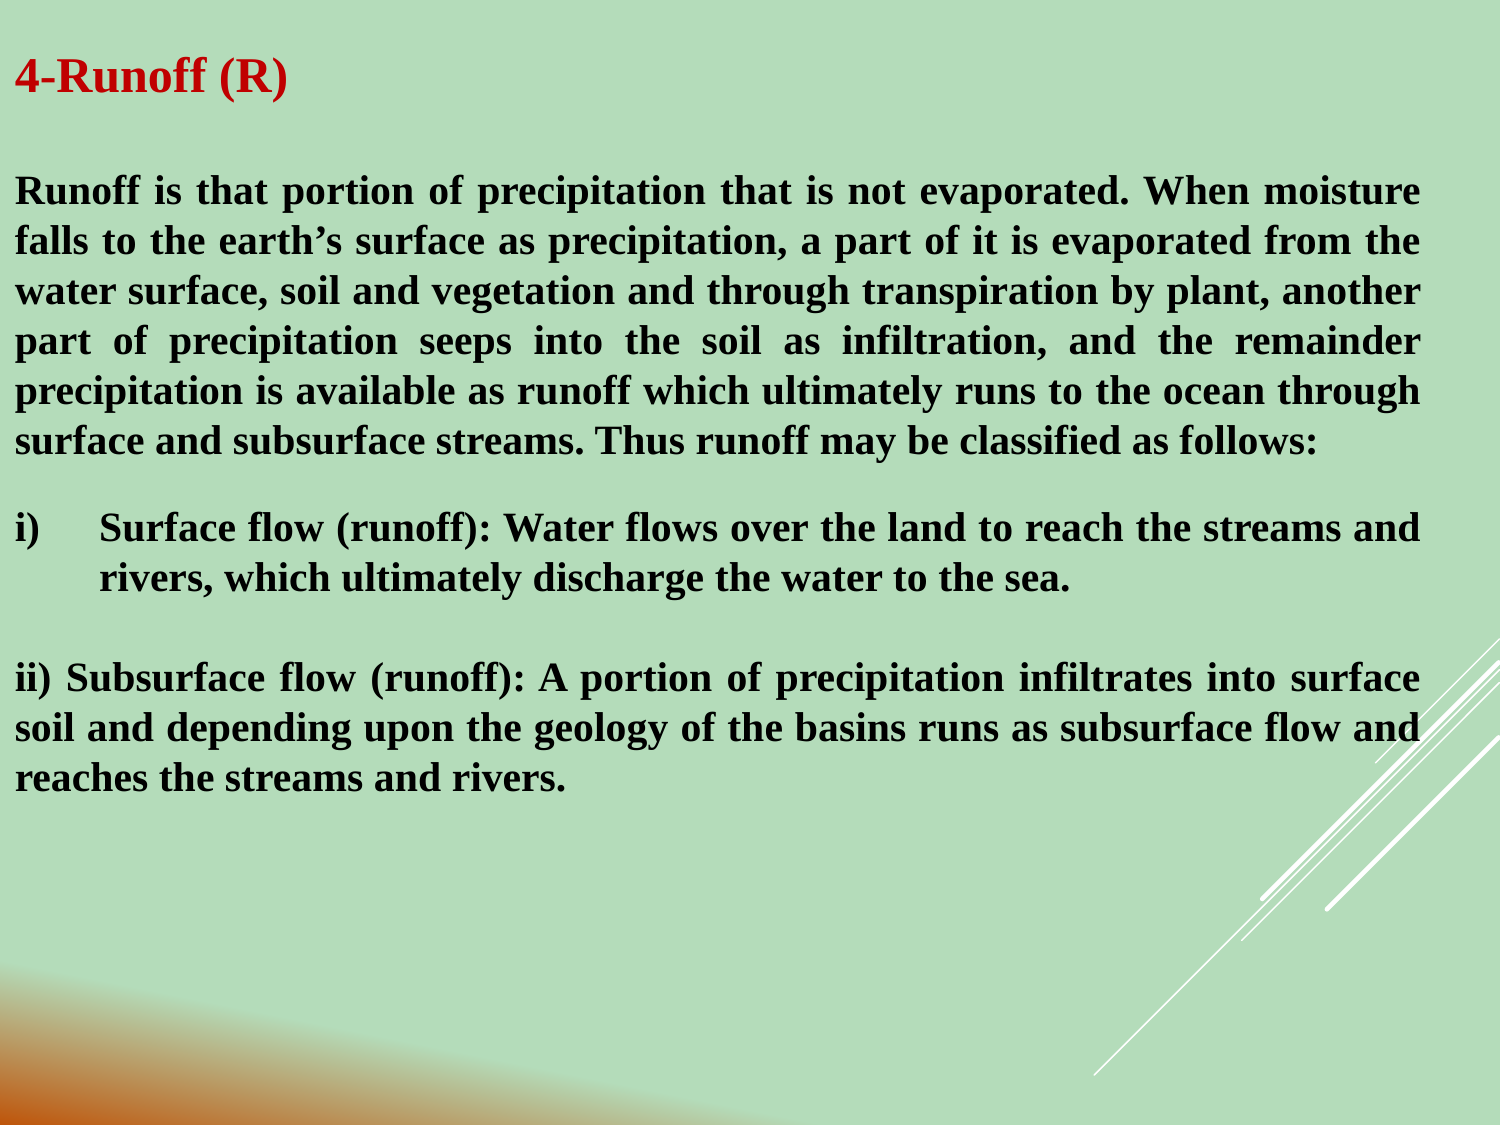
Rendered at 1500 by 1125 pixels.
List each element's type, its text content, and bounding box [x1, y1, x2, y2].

text_box 4-Runoff (R) Runoff is that portion of precipitation that is not evaporated. When moisture falls to the earth’s surface as precipitation, a part of it is evaporated from the water surface, soil and vegetation and through transpiration by plant, another part of precipitation seeps into the soil as infiltration, and the remainder precipitation is available as runoff which ultimately runs to the ocean through surface and subsurface streams. Thus runoff may be classified as follows: [0, 35, 1437, 471]
text_box Surface flow (runoff): Water flows over the land to reach the streams and rivers, which ultimately discharge the water to the sea. ii) Subsurface flow (runoff): A portion of precipitation infiltrates into surface soil and depending upon the geology of the basins runs as subsurface flow and reaches the streams and rivers. [0, 492, 1437, 808]
